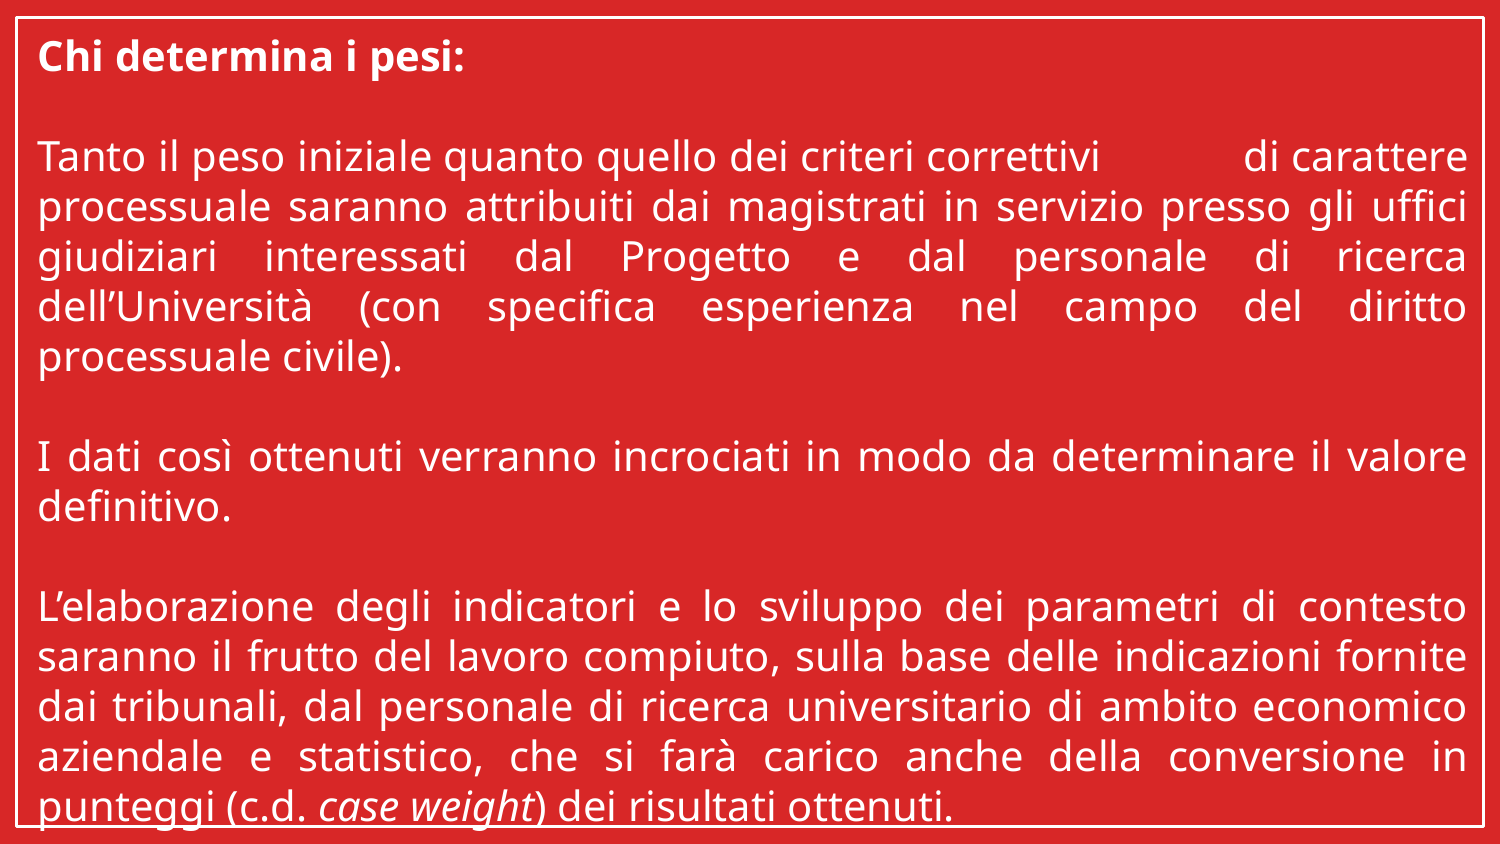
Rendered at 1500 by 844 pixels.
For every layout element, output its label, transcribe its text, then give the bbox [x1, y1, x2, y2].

text_box Chi determina i pesi: Tanto il peso iniziale quanto quello dei criteri correttivi di carattere processuale saranno attribuiti dai magistrati in servizio presso gli uffici giudiziari interessati dal Progetto e dal personale di ricerca dell’Università (con specifica esperienza nel campo del diritto processuale civile). I dati così ottenuti verranno incrociati in modo da determinare il valore definitivo. L’elaborazione degli indicatori e lo sviluppo dei parametri di contesto saranno il frutto del lavoro compiuto, sulla base delle indicazioni fornite dai tribunali, dal personale di ricerca universitario di ambito economico aziendale e statistico, che si farà carico anche della conversione in punteggi (c.d. case weight) dei risultati ottenuti. [22, 14, 1484, 827]
